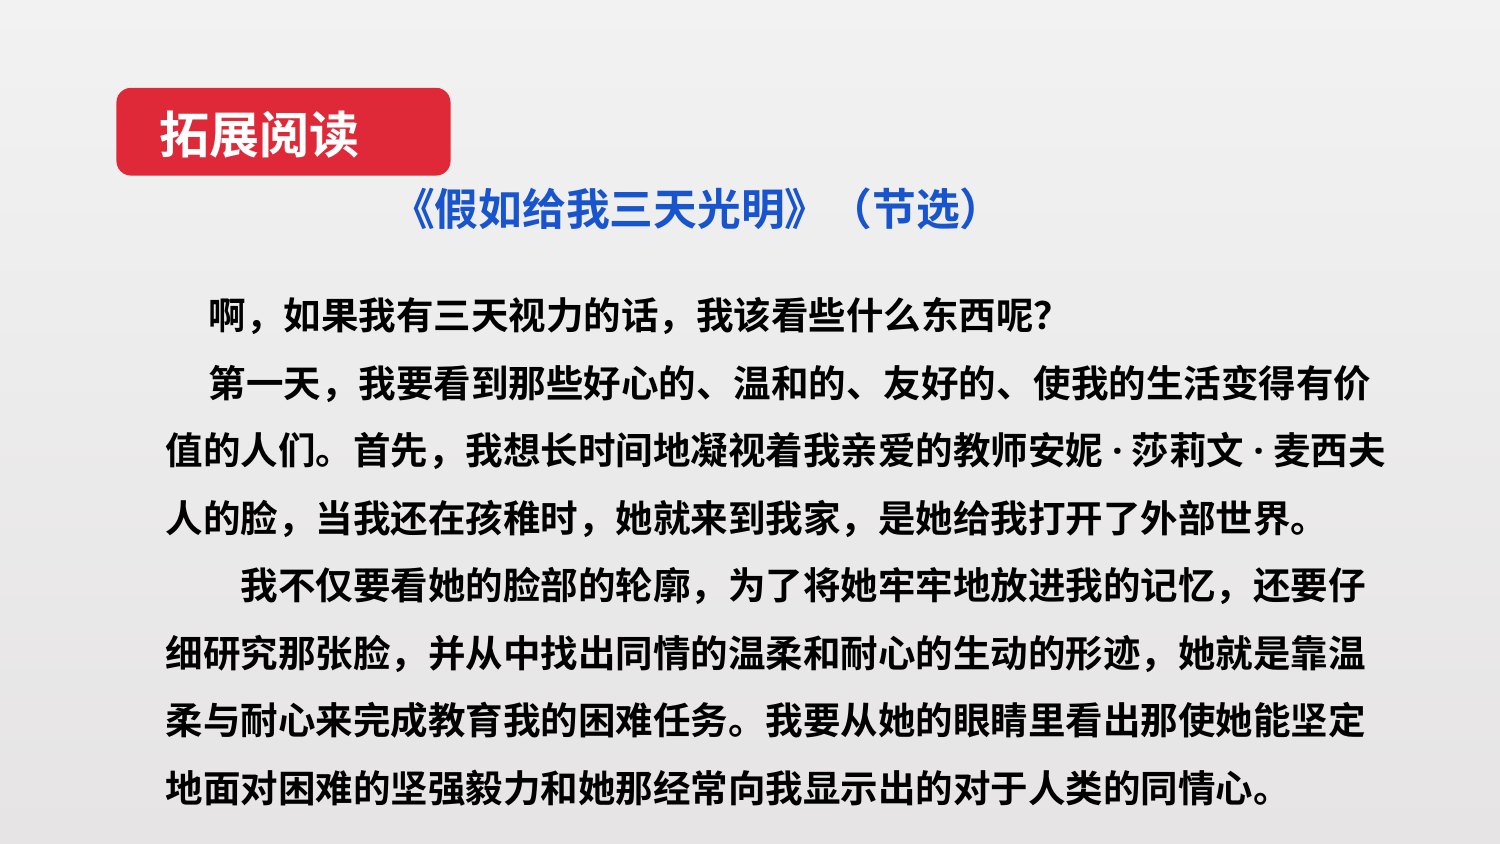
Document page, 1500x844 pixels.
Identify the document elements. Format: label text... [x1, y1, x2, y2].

text_box 《假如给我三天光明》（节选） [379, 175, 1182, 240]
text_box 啊，如果我有三天视力的话，我该看些什么东西呢？ 第一天，我要看到那些好心的、温和的、友好的、使我的生活变得有价值的人们。首先，我想长时间地凝视着我亲爱的教师安妮·莎莉文·麦西夫人的脸，当我还在孩稚时，她就来到我家，是她给我打开了外部世界。 我不仅要看她的脸部的轮廓，为了将她牢牢地放进我的记忆，还要仔细研究那张脸，并从中找出同情的温柔和耐心的生动的形迹，她就是靠温柔与耐心来完成教育我的困难任务。我要从她的眼睛里看出那使她能坚定地面对困难的坚强毅力和她那经常向我显示出的对于人类的同情心。 [154, 264, 1407, 816]
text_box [116, 87, 451, 176]
